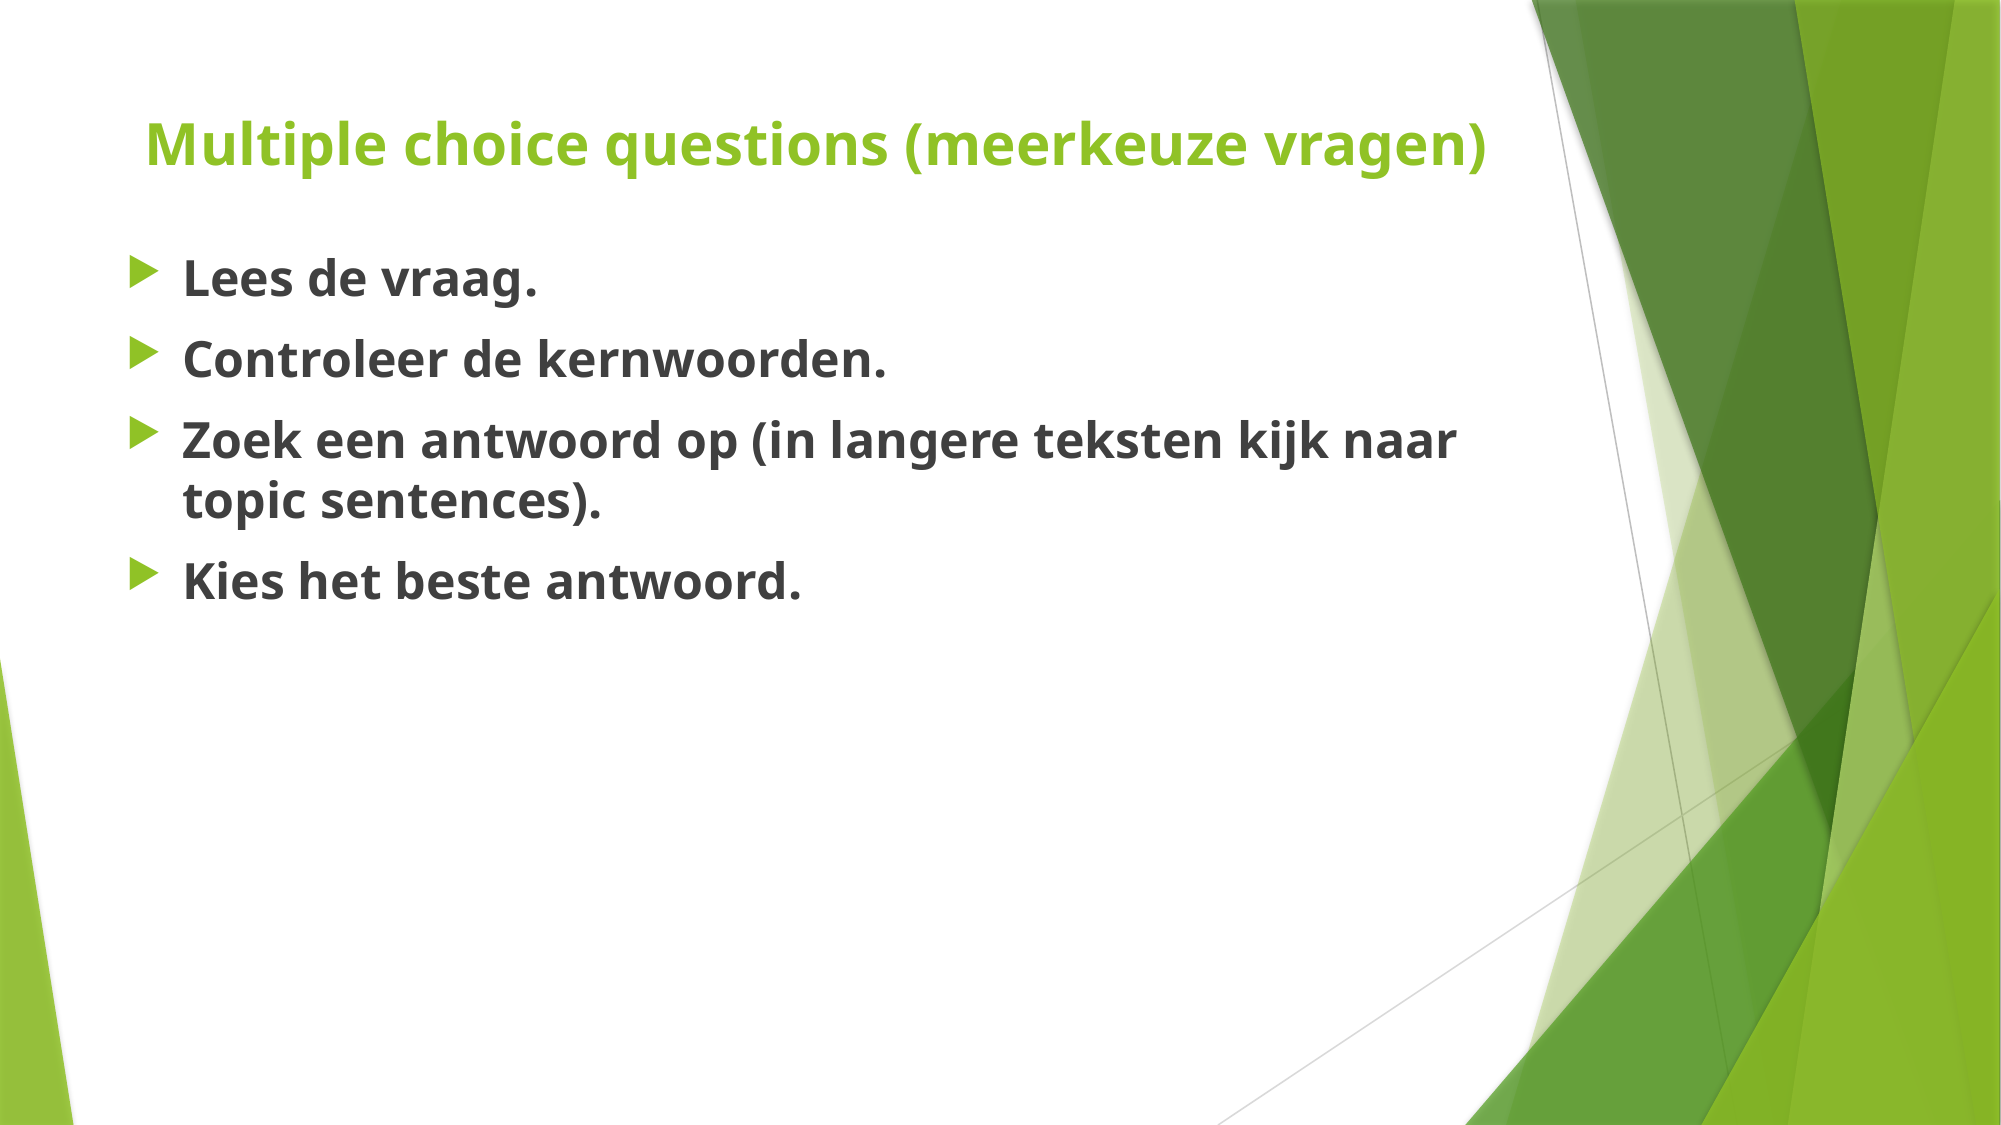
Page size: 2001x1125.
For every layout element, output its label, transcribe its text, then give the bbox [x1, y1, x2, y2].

title Multiple choice questions (meerkeuze vragen) [111, 99, 1522, 239]
list Lees de vraag. Controleer de kernwoorden. Zoek een antwoord op (in langere teksten kijk naar topic sentences). Kies het beste antwoord. [111, 239, 1522, 991]
